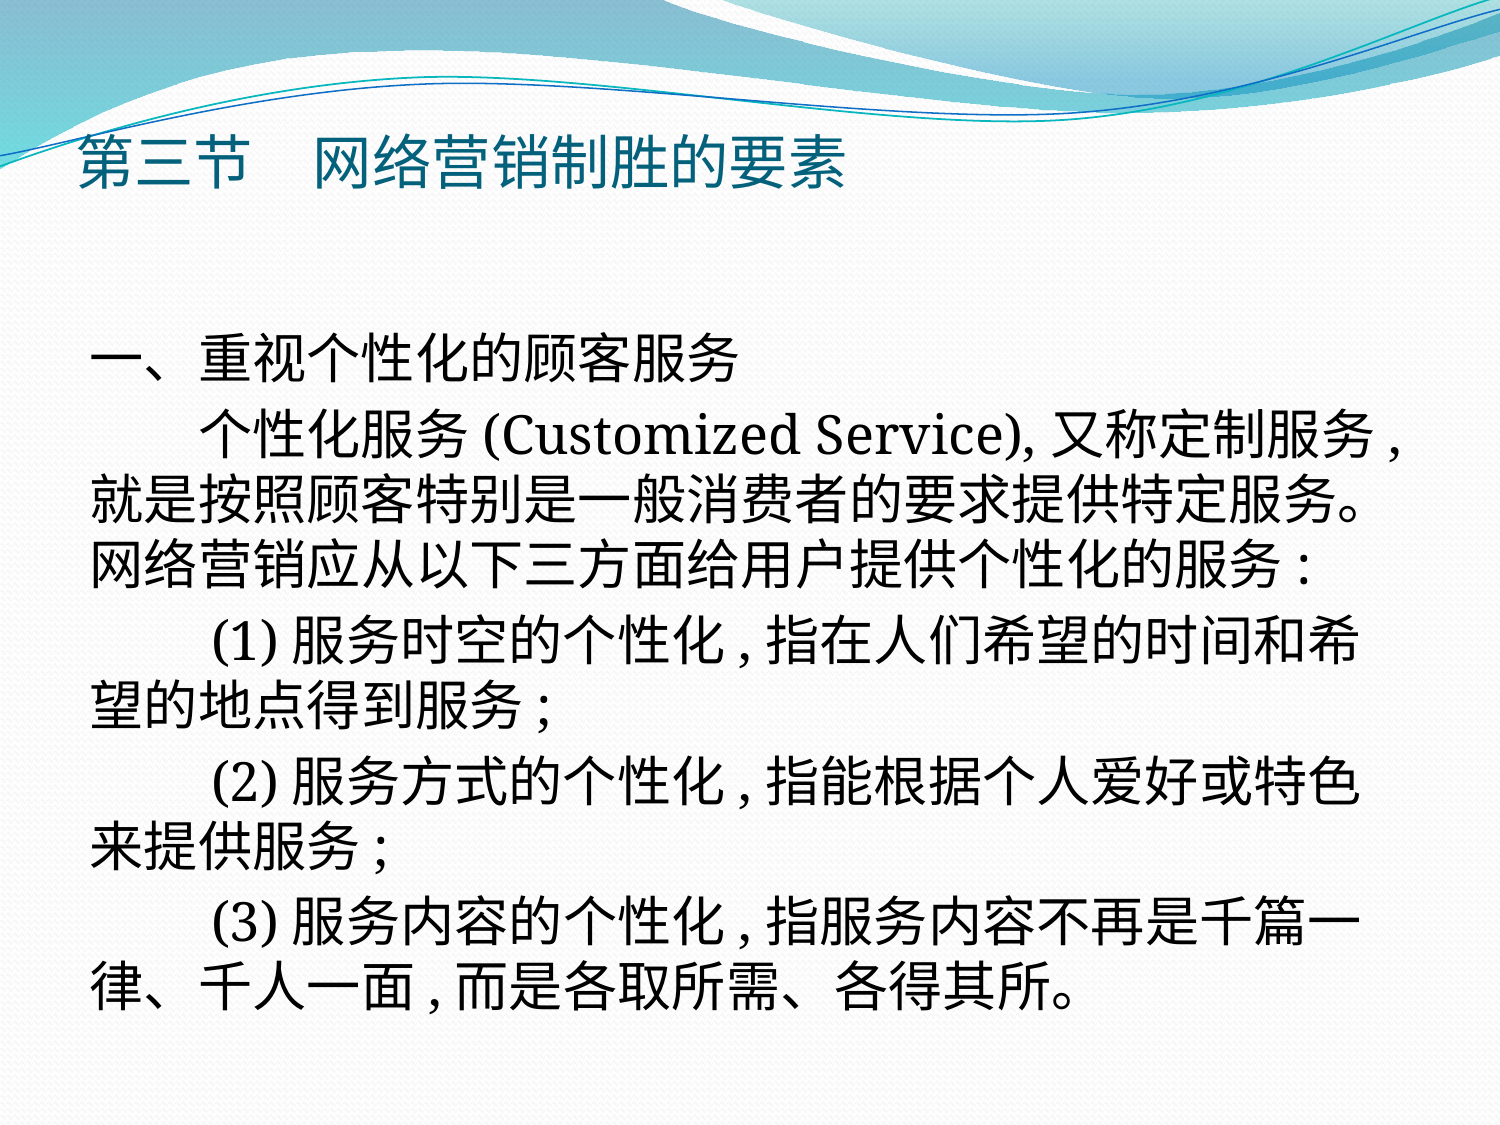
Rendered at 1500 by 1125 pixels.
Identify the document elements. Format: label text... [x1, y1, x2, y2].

list 一、重视个性化的顾客服务 个性化服务(Customized Service),又称定制服务,就是按照顾客特别是一般消费者的要求提供特定服务。网络营销应从以下三方面给用户提供个性化的服务: (1)服务时空的个性化,指在人们希望的时间和希望的地点得到服务; (2)服务方式的个性化,指能根据个人爱好或特色来提供服务; (3)服务内容的个性化,指服务内容不再是千篇一律、千人一面,而是各取所需、各得其所。 [75, 317, 1425, 1038]
title 第三节 网络营销制胜的要素 [75, 115, 1425, 197]
